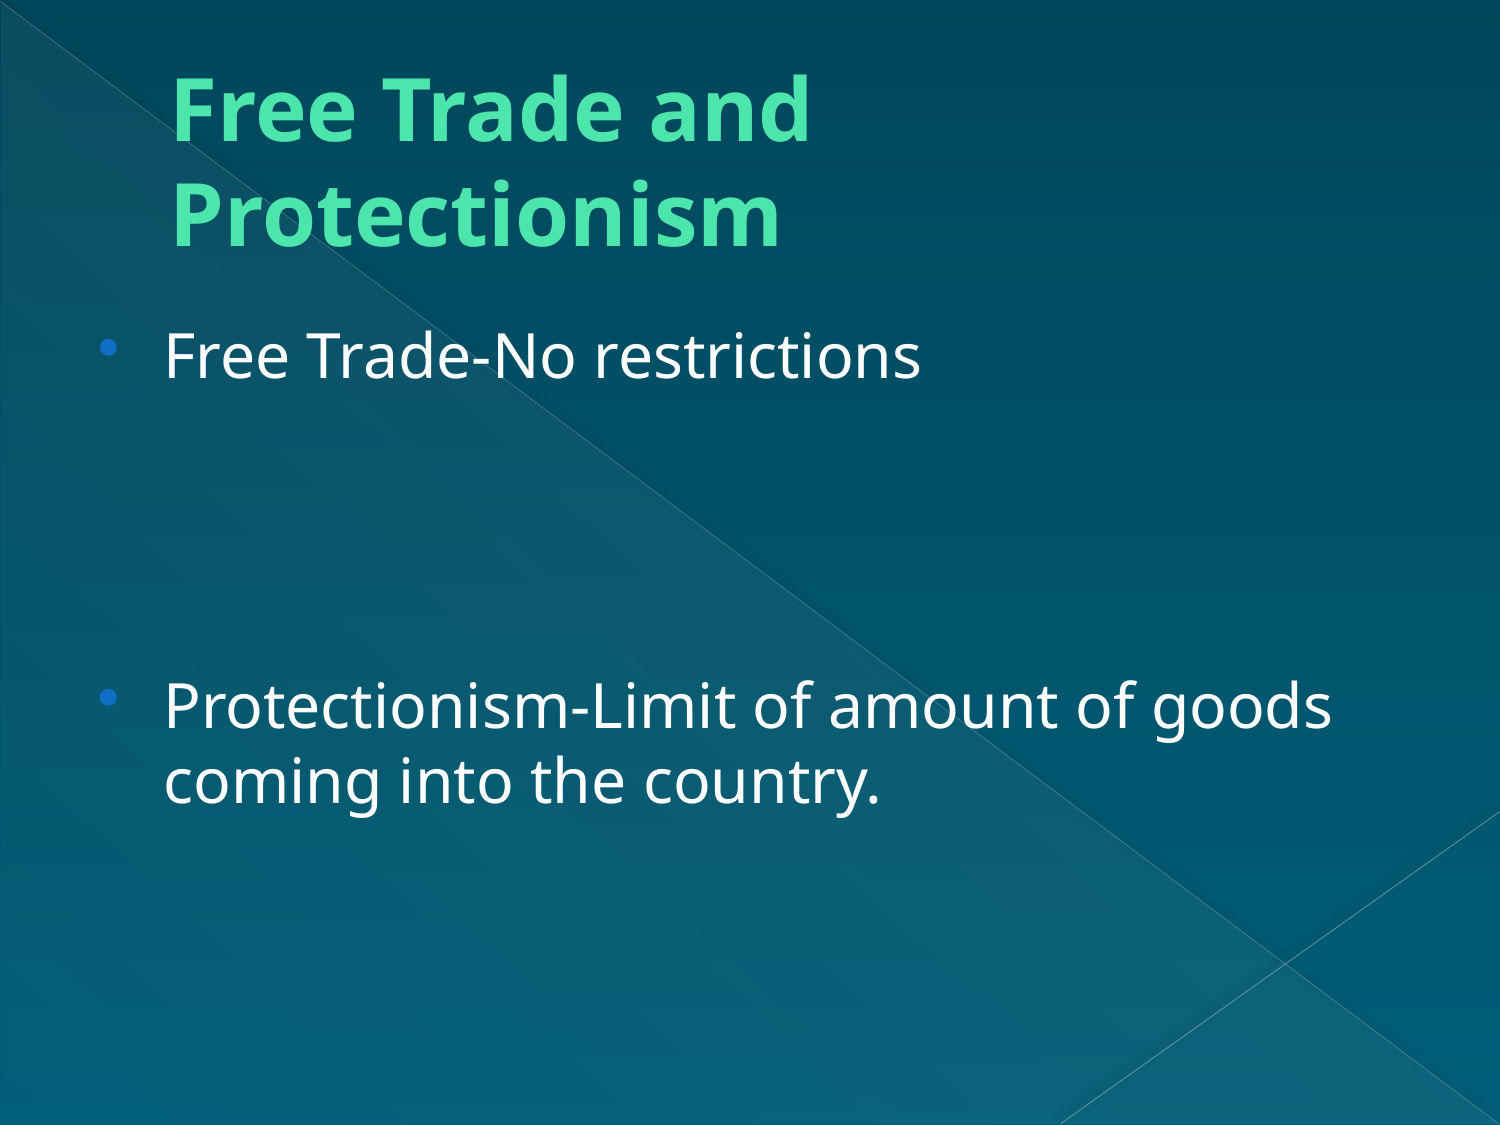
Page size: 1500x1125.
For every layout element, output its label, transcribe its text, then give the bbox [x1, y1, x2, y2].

list Free Trade-No restrictions Protectionism-Limit of amount of goods coming into the country. [75, 308, 1425, 1059]
title Free Trade and Protectionism [75, 43, 1425, 274]
